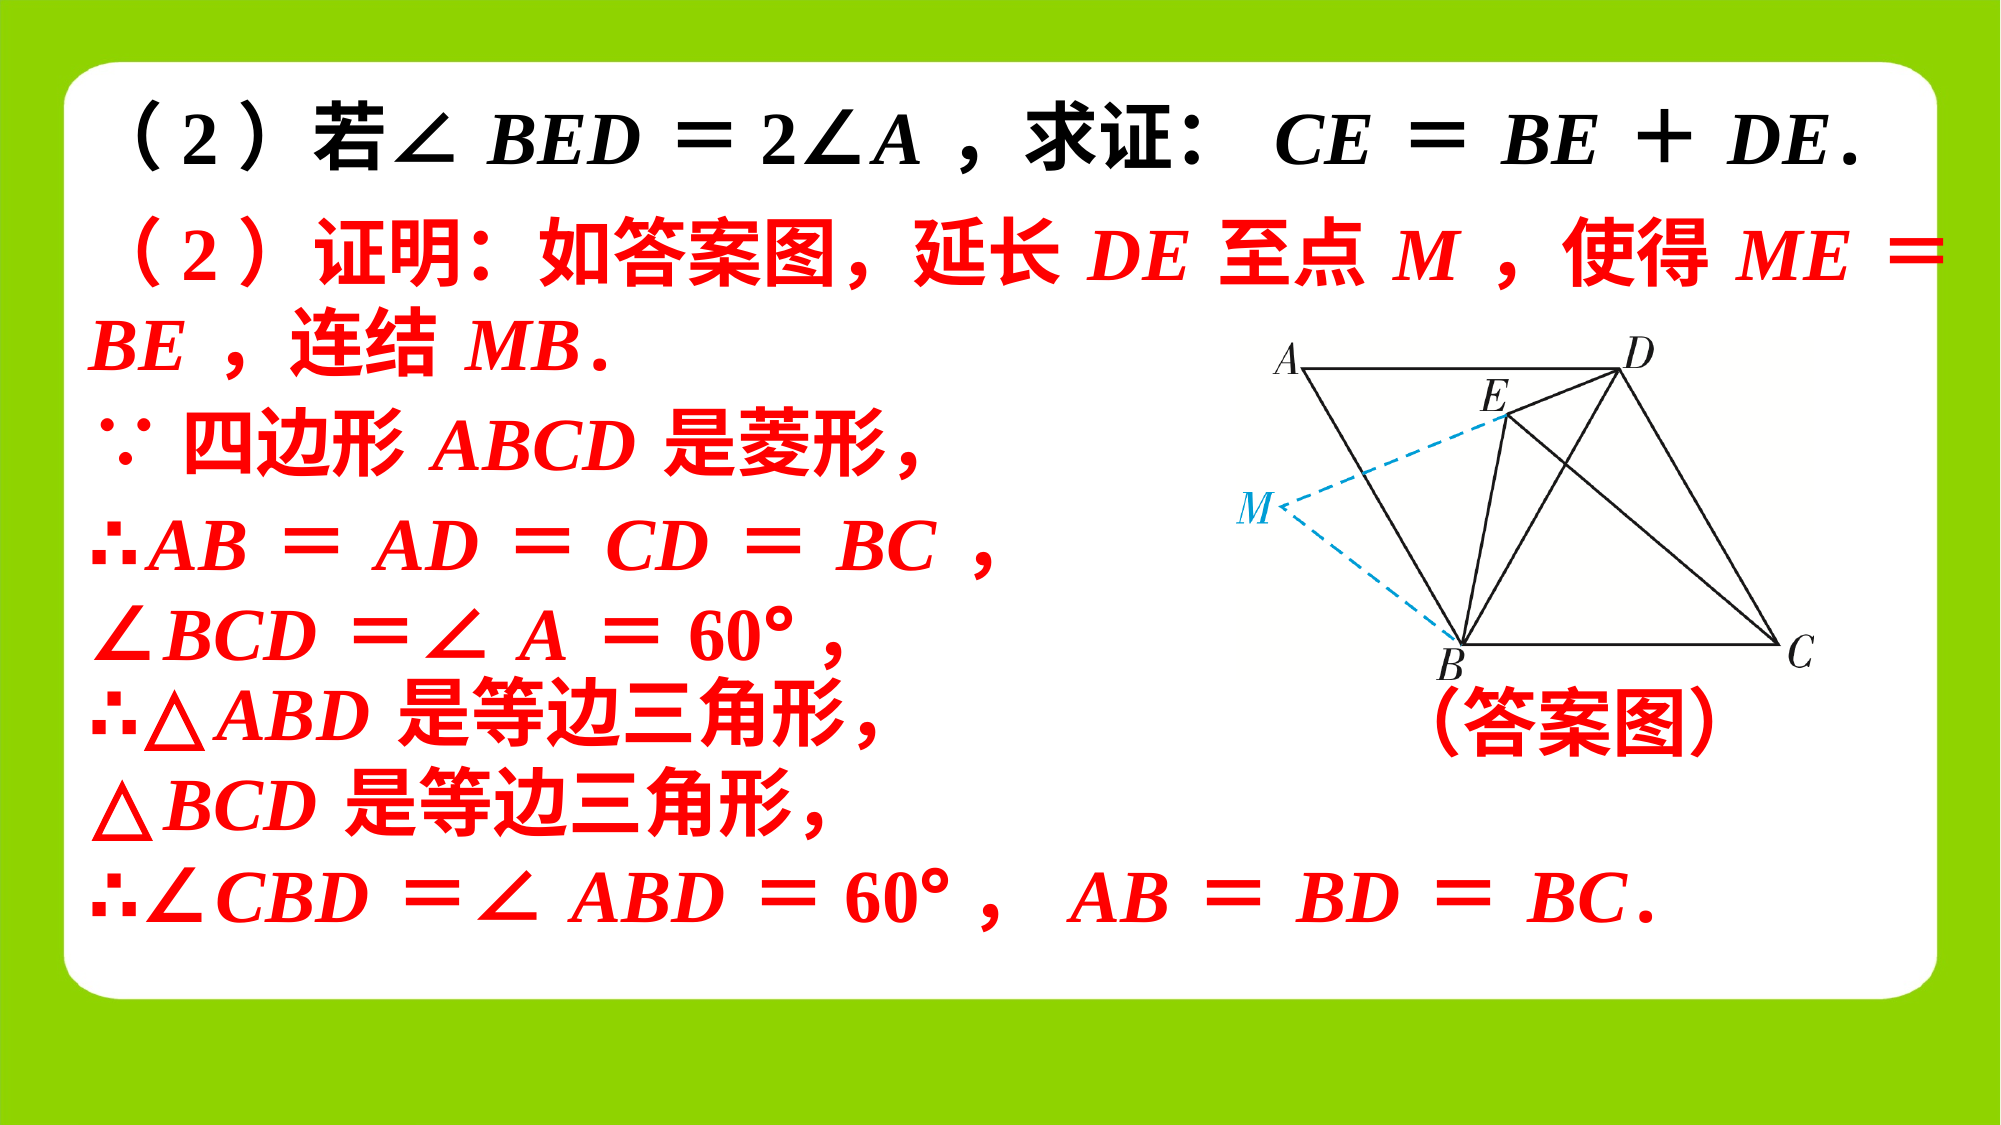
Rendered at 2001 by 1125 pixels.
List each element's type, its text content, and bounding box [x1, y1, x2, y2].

picture [0, 0, 2001, 1125]
text_box ∴△ABD是等边三角形， △BCD是等边三角形， [88, 665, 1387, 757]
text_box （答案图） [1387, 680, 1768, 766]
text_box （2）若∠BED＝2∠A，求证：CE＝BE＋DE. [88, 89, 1974, 178]
text_box ∴∠CBD＝∠ABD＝60°，AB＝BD＝BC. [88, 847, 1603, 939]
text_box （2）证明：如答案图，延长DE至点M，使得ME＝ BE，连结MB. [88, 205, 1974, 388]
text_box ∵四边形ABCD是菱形， [88, 395, 919, 487]
text_box ∴AB＝AD＝CD＝BC， ∠BCD＝∠A＝60°， [88, 494, 1236, 586]
